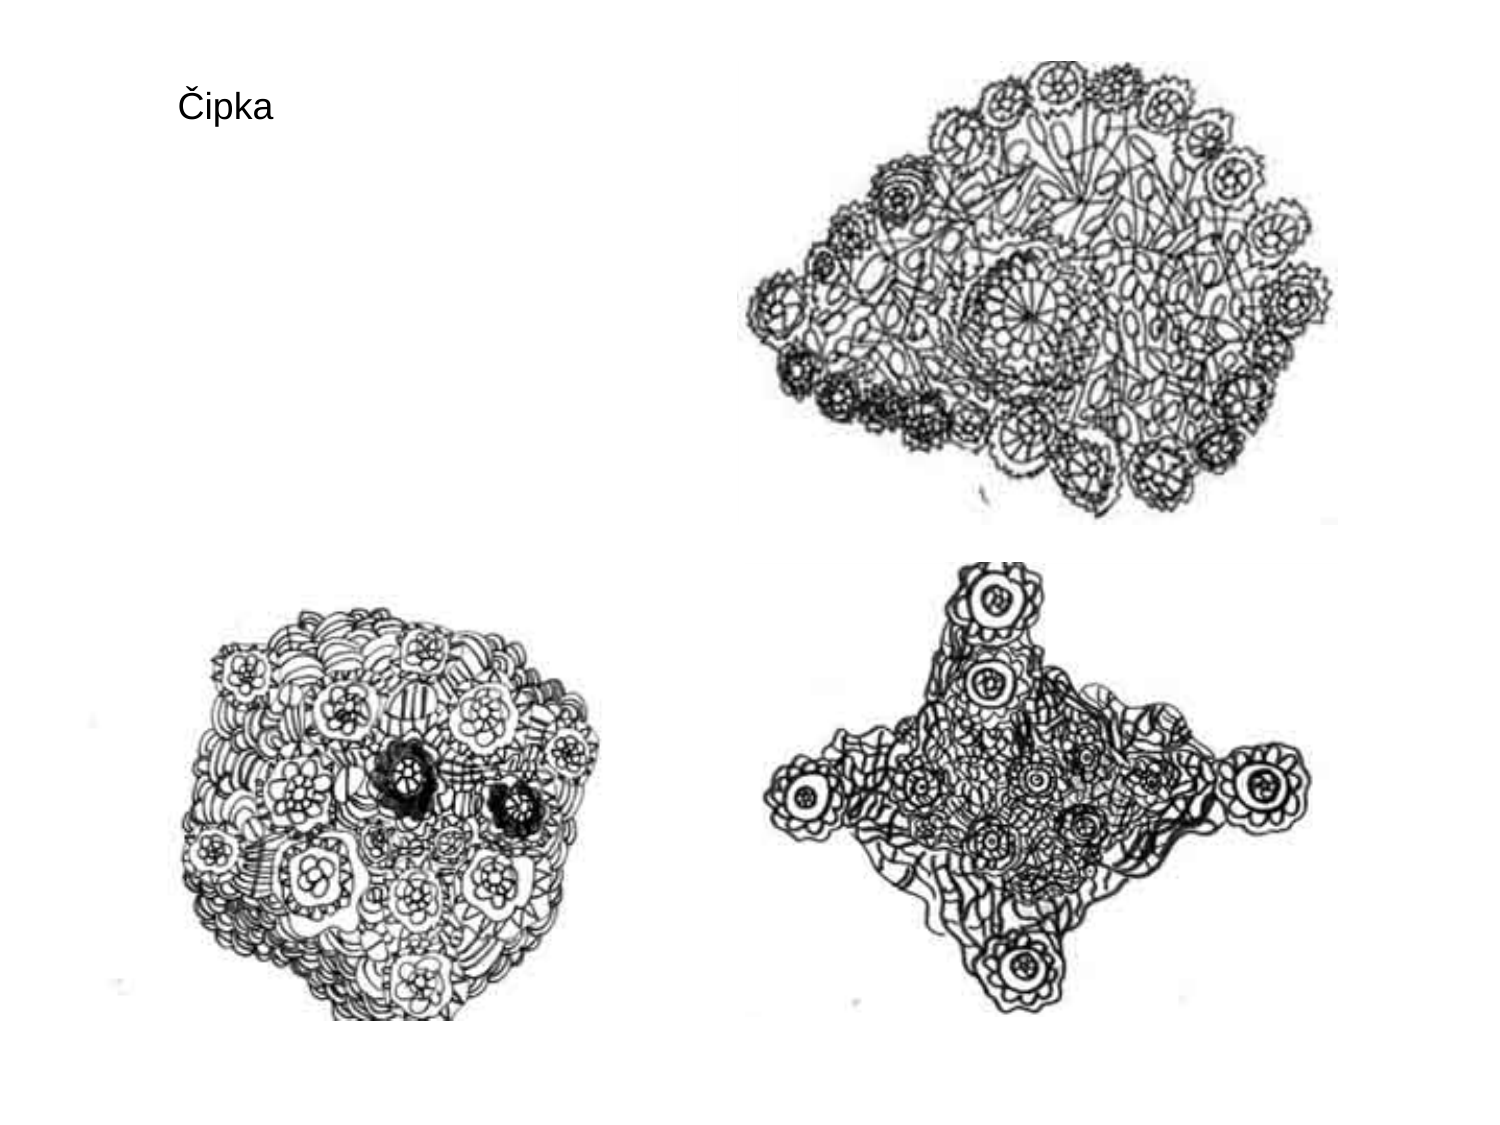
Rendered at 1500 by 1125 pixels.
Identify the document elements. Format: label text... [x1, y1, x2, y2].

picture [85, 562, 676, 1022]
picture [737, 61, 1338, 526]
picture [745, 562, 1338, 1017]
text_box Čipka [162, 74, 289, 135]
